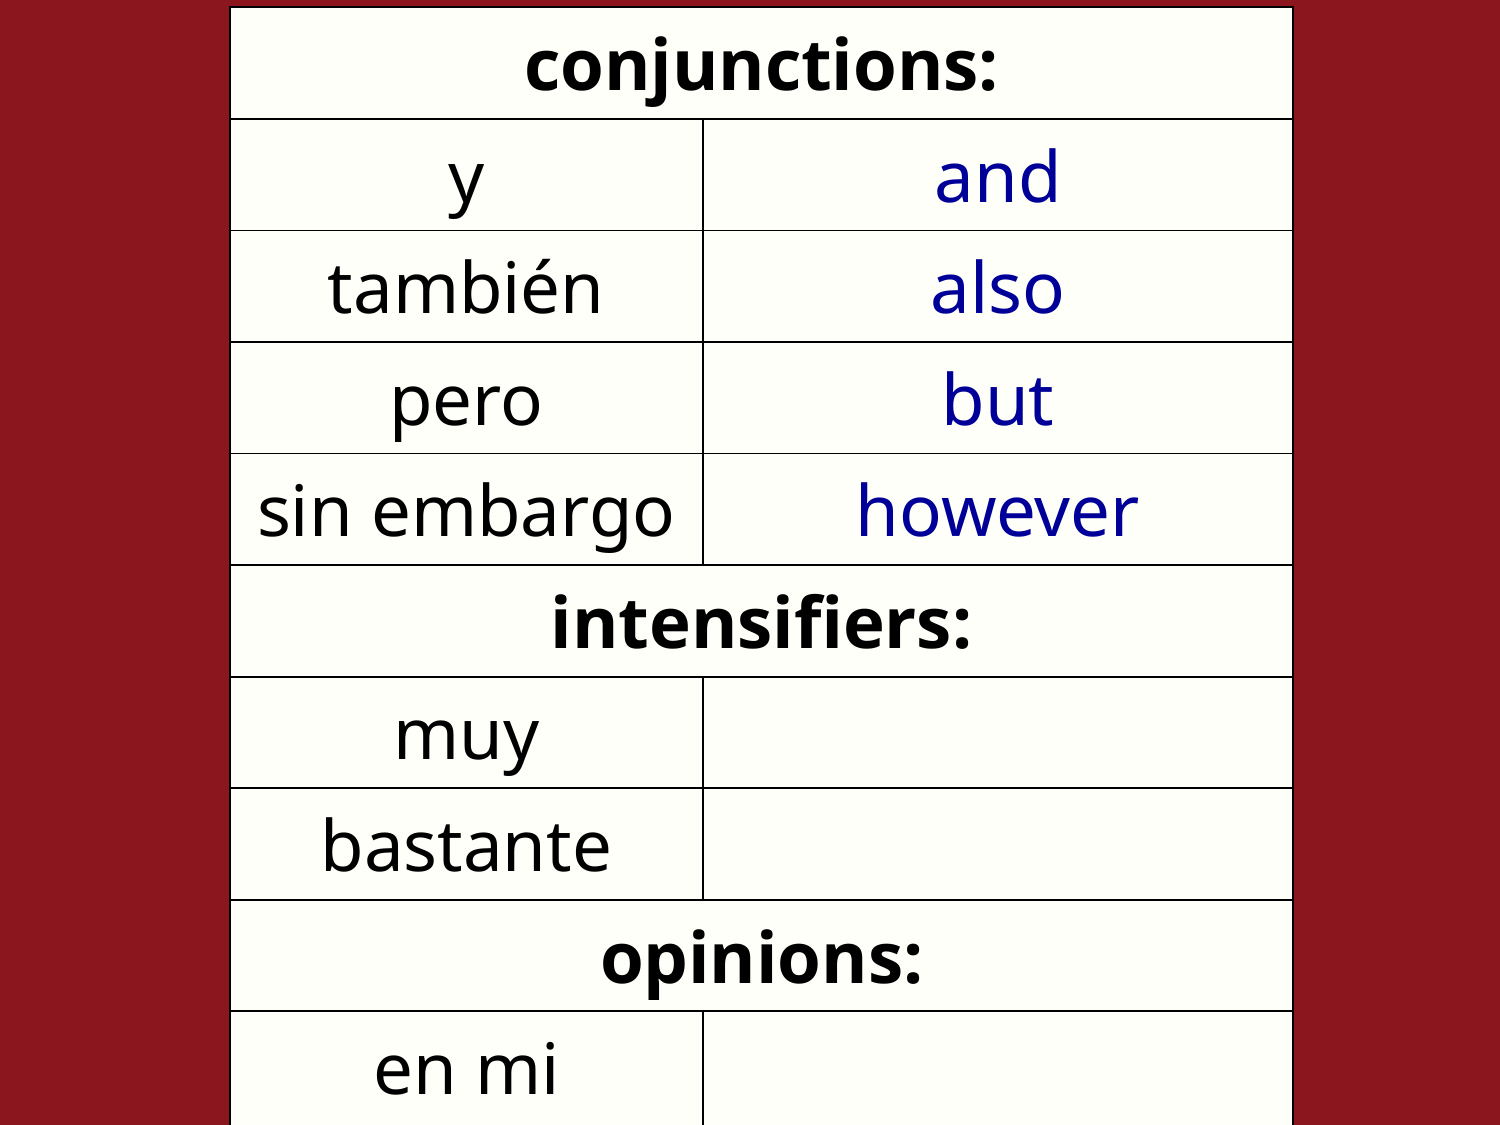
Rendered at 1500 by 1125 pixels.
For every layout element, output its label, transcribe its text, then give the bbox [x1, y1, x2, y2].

table_cell intensifiers: [231, 566, 1292, 676]
table_cell pero [231, 343, 702, 453]
table_cell muy [231, 678, 702, 787]
text_box [0, 0, 1500, 1125]
table_cell also [704, 231, 1292, 341]
table_cell bastante [231, 789, 702, 899]
table_cell and [704, 120, 1292, 230]
table_cell opinions: [231, 901, 1292, 1010]
table_cell y [231, 120, 702, 230]
table_cell [704, 678, 1292, 787]
table_cell however [704, 454, 1292, 564]
table_cell but [704, 343, 1292, 453]
table_cell sin embargo [231, 454, 702, 564]
table_cell [704, 1012, 1292, 1125]
table_cell [704, 789, 1292, 899]
table_header conjunctions: [231, 8, 1292, 118]
table_cell también [231, 231, 702, 341]
table_cell en mi opinión [231, 1012, 702, 1125]
